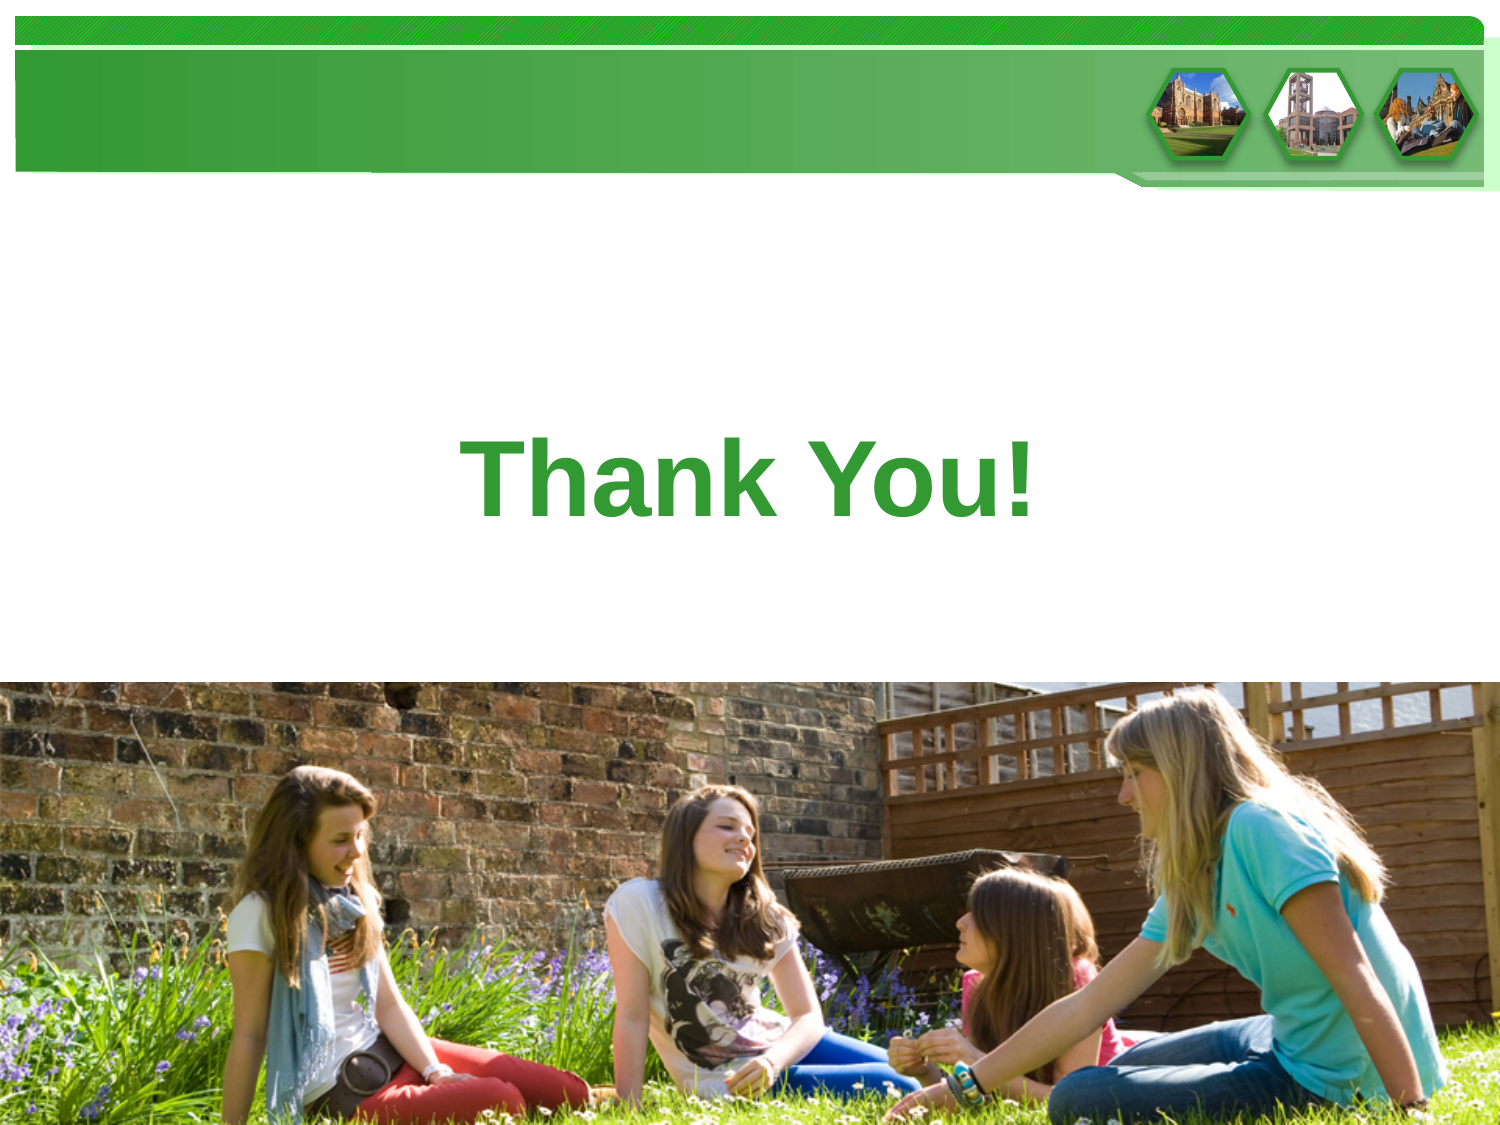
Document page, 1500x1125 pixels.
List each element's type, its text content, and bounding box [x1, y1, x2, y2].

picture [1380, 73, 1473, 155]
title Thank You! [123, 373, 1375, 574]
picture [1269, 73, 1358, 155]
picture [0, 682, 1500, 1125]
picture [1152, 73, 1245, 155]
